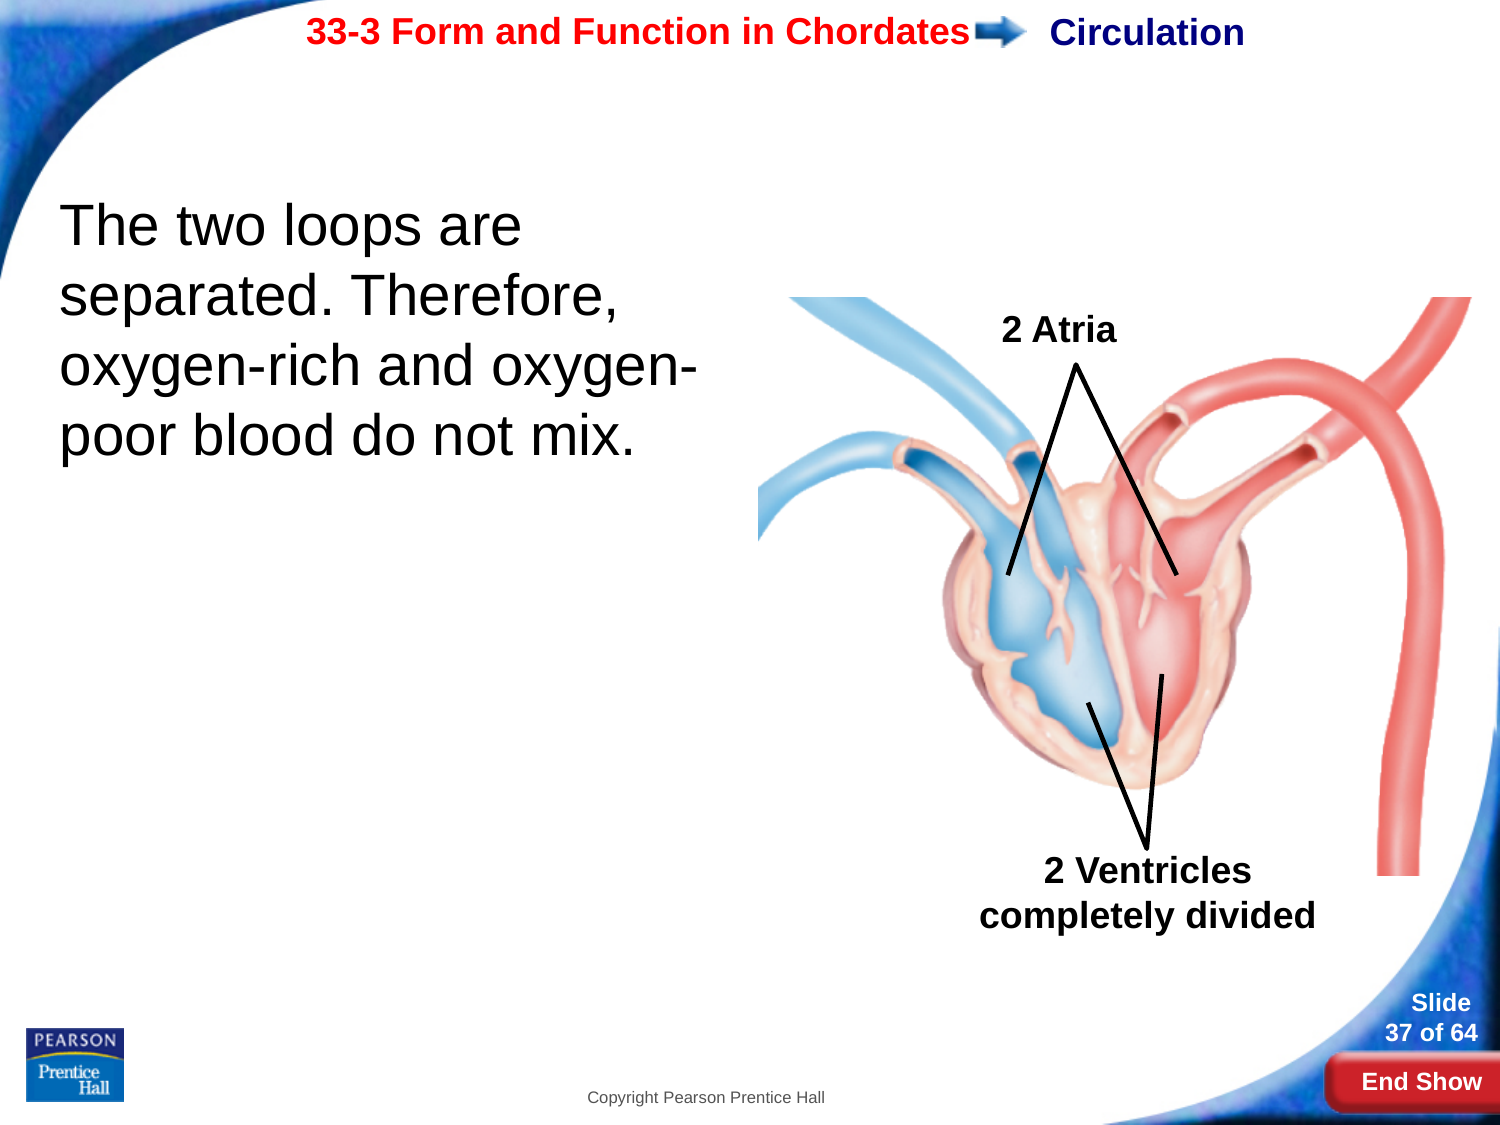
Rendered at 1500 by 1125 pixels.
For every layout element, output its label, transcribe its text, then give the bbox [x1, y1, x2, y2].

footer Copyright Pearson Prentice Hall [468, 1078, 945, 1105]
list The two loops are separated. Therefore, oxygen-rich and oxygen-poor blood do not mix. [44, 179, 796, 976]
picture [0, 0, 1500, 1125]
text_box 2 Ventricles completely divided [954, 884, 1342, 944]
title Circulation [1034, 0, 1500, 76]
